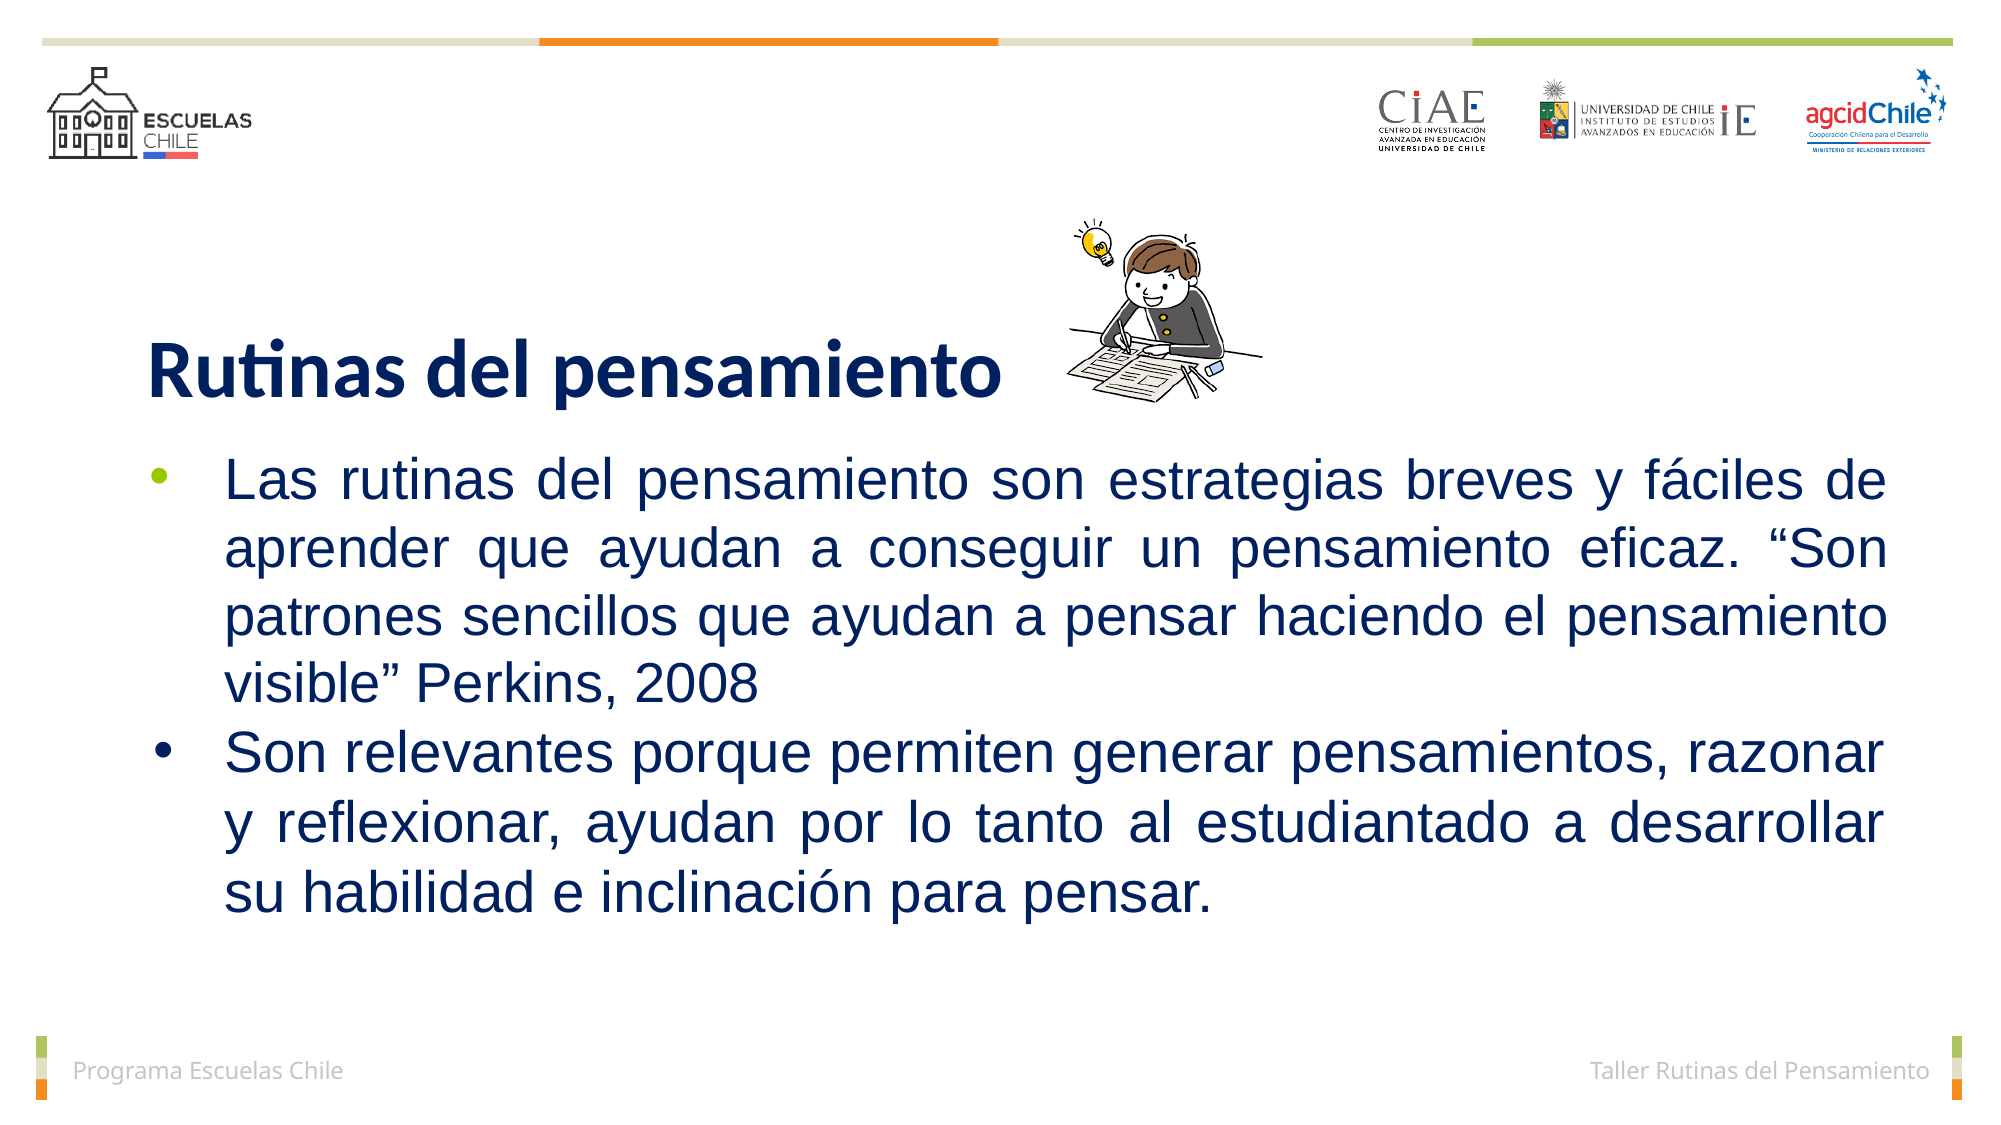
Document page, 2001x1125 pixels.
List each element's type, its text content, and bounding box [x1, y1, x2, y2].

picture [1369, 65, 1950, 161]
text_box Rutinas del pensamiento [140, 306, 1128, 422]
picture [46, 67, 253, 159]
text_box Las rutinas del pensamiento son estrategias breves y fáciles de aprender que ayudan a conseguir un pensamiento eficaz. “Son patrones sencillos que ayudan a pensar haciendo el pensamiento visible” Perkins, 2008 Son relevantes porque permiten generar pensamientos, razonar y reflexionar, ayudan por lo tanto al estudiantado a desarrollar su habilidad e inclinación para pensar. [67, 431, 1896, 932]
picture [1952, 1036, 1962, 1100]
picture [36, 1036, 47, 1100]
picture [1043, 208, 1275, 410]
picture [42, 38, 1953, 46]
